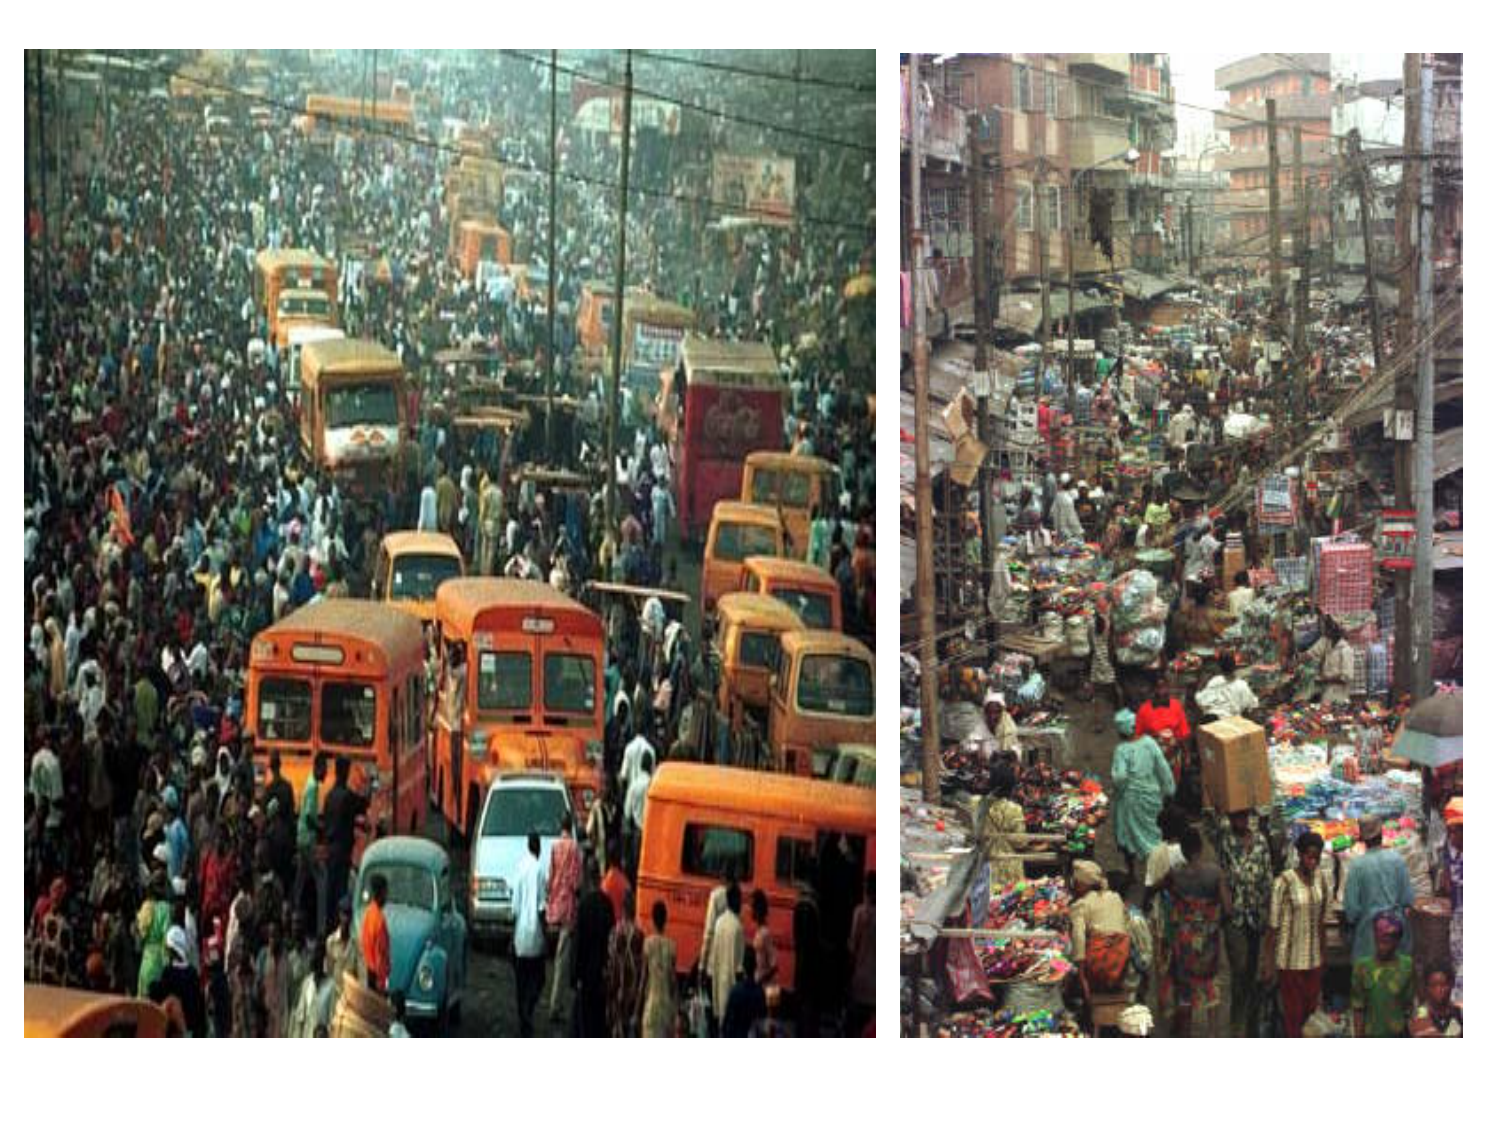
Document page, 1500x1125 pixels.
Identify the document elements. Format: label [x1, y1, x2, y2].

picture [24, 49, 876, 1038]
picture [899, 52, 1463, 1038]
